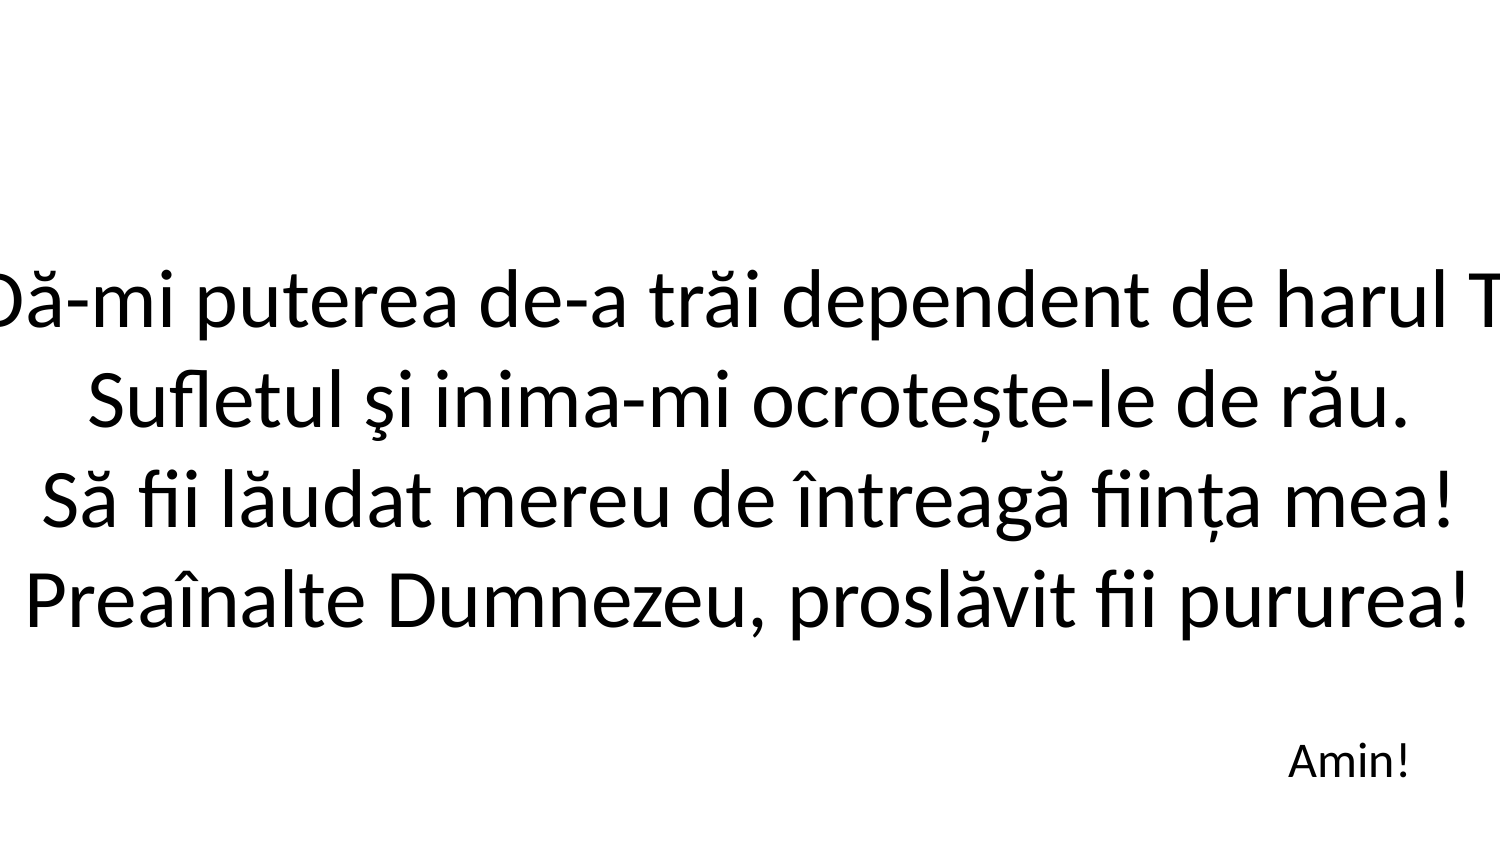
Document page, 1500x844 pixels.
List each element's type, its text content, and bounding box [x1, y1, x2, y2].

text_box 3. Dă-mi puterea de­-a trăi dependent de harul Tău, Sufletul şi inima-mi ocrotește-le de rău. Să fii lăudat mereu de întreagă ființa mea! Preaînalte Dumnezeu, proslăvit fii pururea! [0, 192, 1500, 652]
text_box Amin! [1273, 674, 1427, 795]
